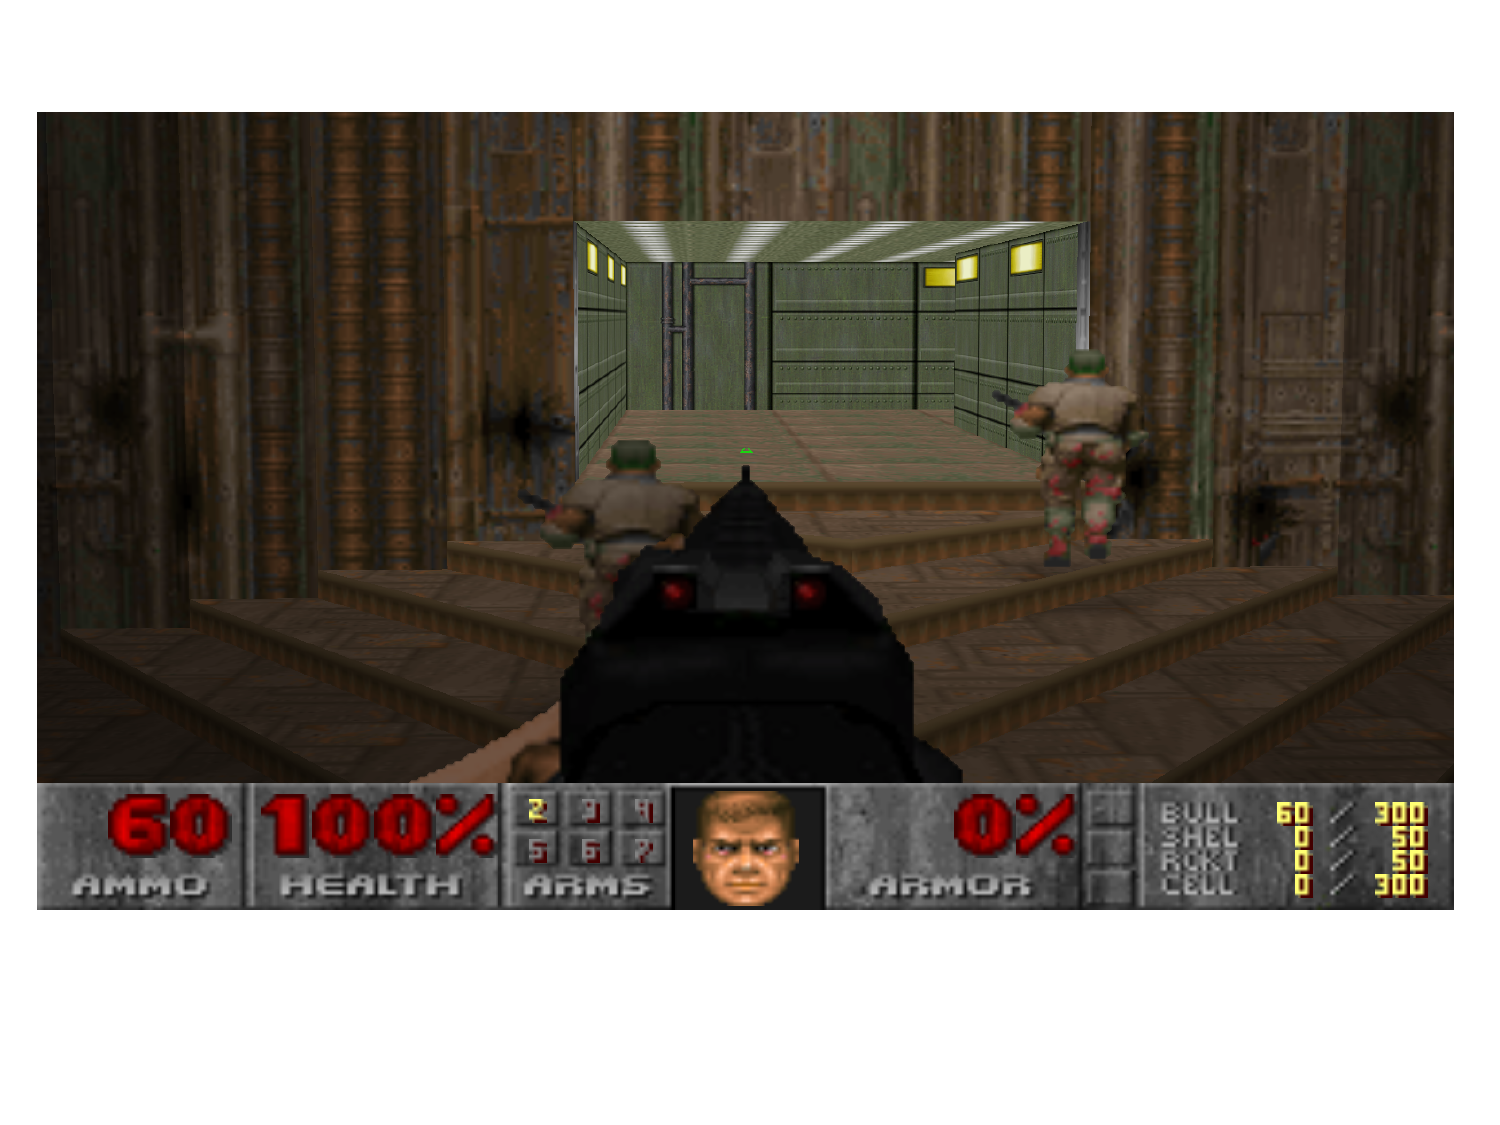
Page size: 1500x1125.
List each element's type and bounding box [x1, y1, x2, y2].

picture [37, 112, 1454, 910]
